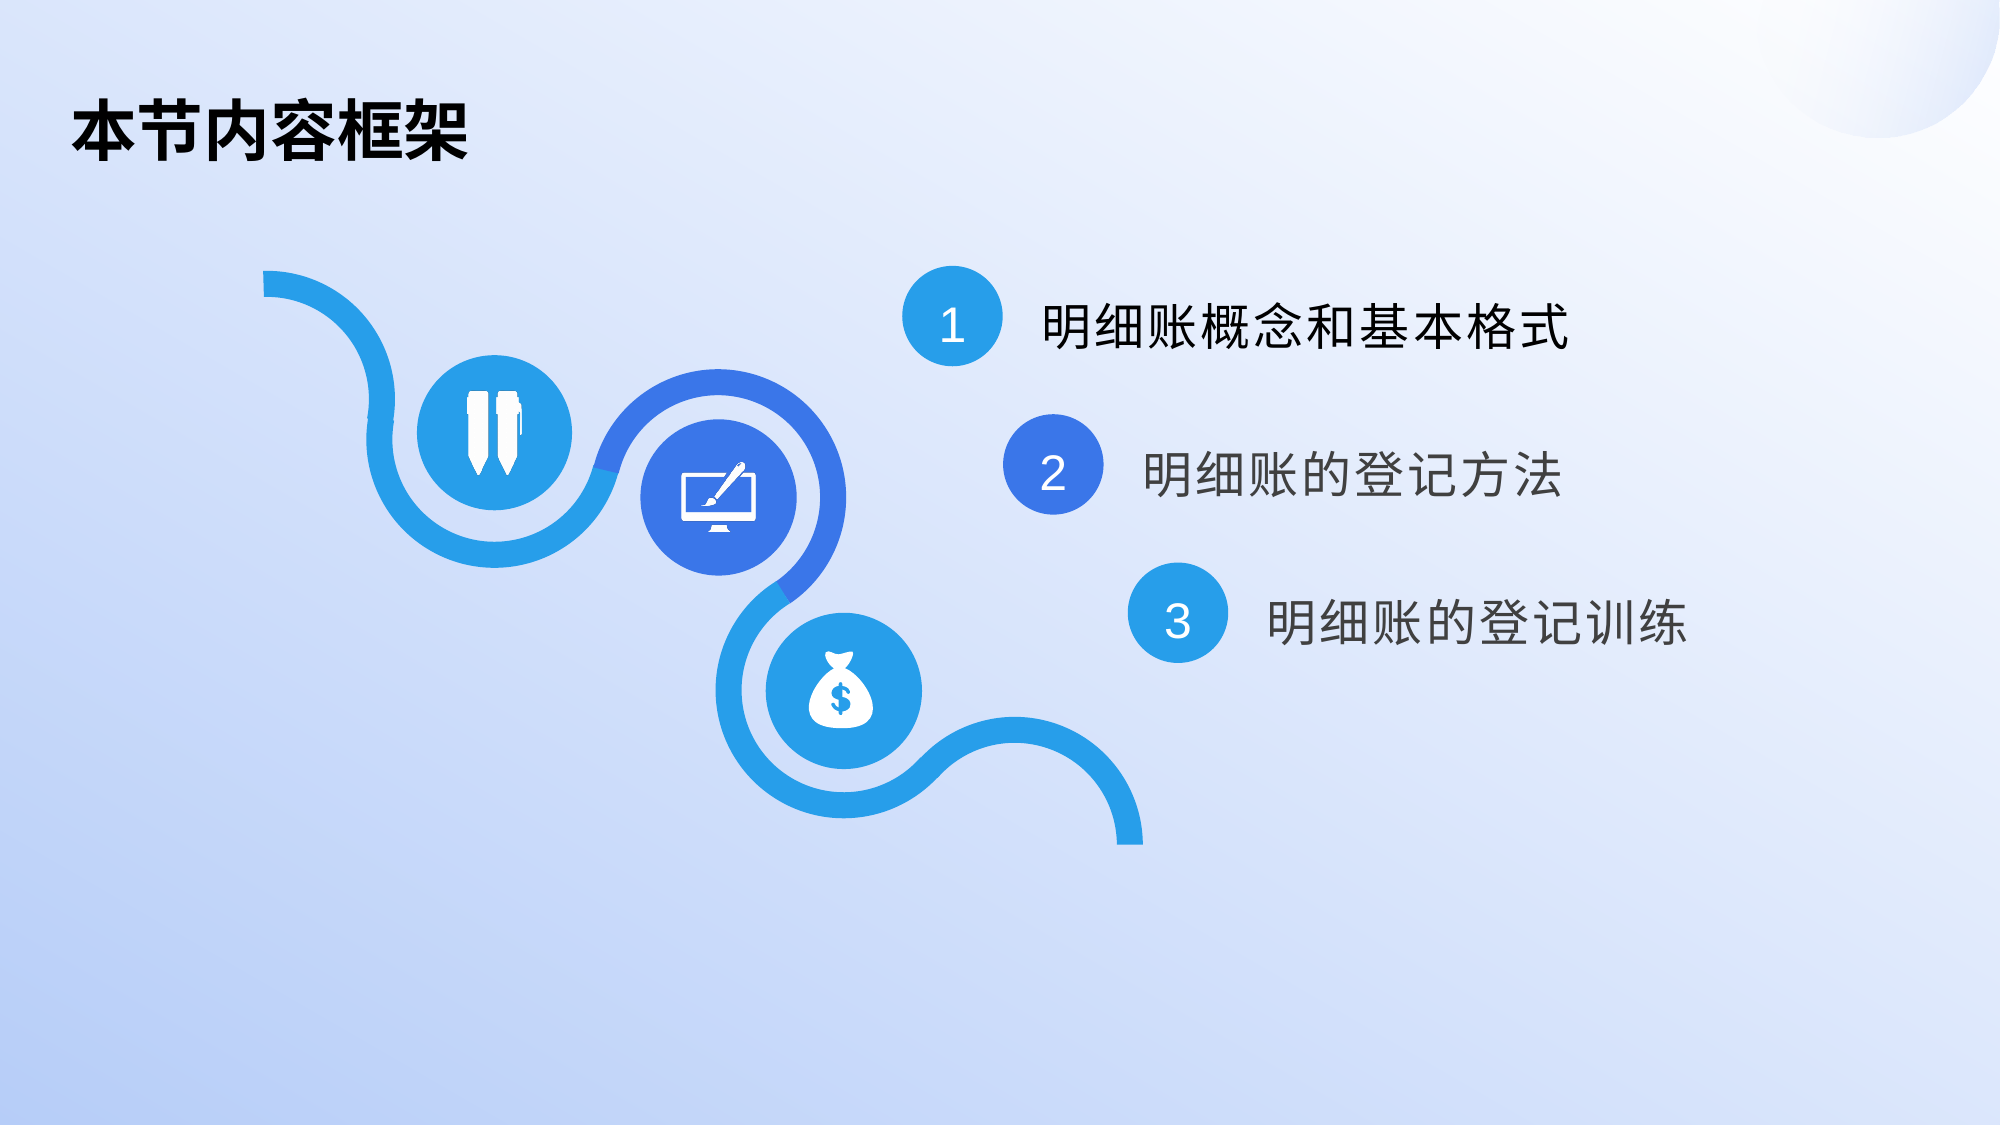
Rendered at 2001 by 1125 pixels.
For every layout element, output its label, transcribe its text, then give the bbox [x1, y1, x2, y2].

text_box 明细账概念和基本格式 [1026, 265, 1819, 367]
text_box [808, 651, 873, 729]
text_box [916, 715, 1144, 846]
text_box 明细账的登记方法 [1127, 414, 1834, 515]
text_box [639, 418, 798, 577]
text_box [365, 414, 619, 569]
picture [467, 390, 522, 476]
text_box 3 [1126, 561, 1230, 664]
text_box [714, 579, 937, 820]
text_box 1 [901, 264, 1004, 368]
text_box [415, 354, 574, 512]
text_box 明细账的登记训练 [1251, 562, 1962, 663]
text_box [262, 269, 396, 420]
picture [681, 462, 756, 532]
text_box 2 [1002, 413, 1105, 516]
text_box [592, 368, 848, 604]
text_box [764, 611, 924, 771]
title 本节内容框架 [70, 61, 1871, 249]
